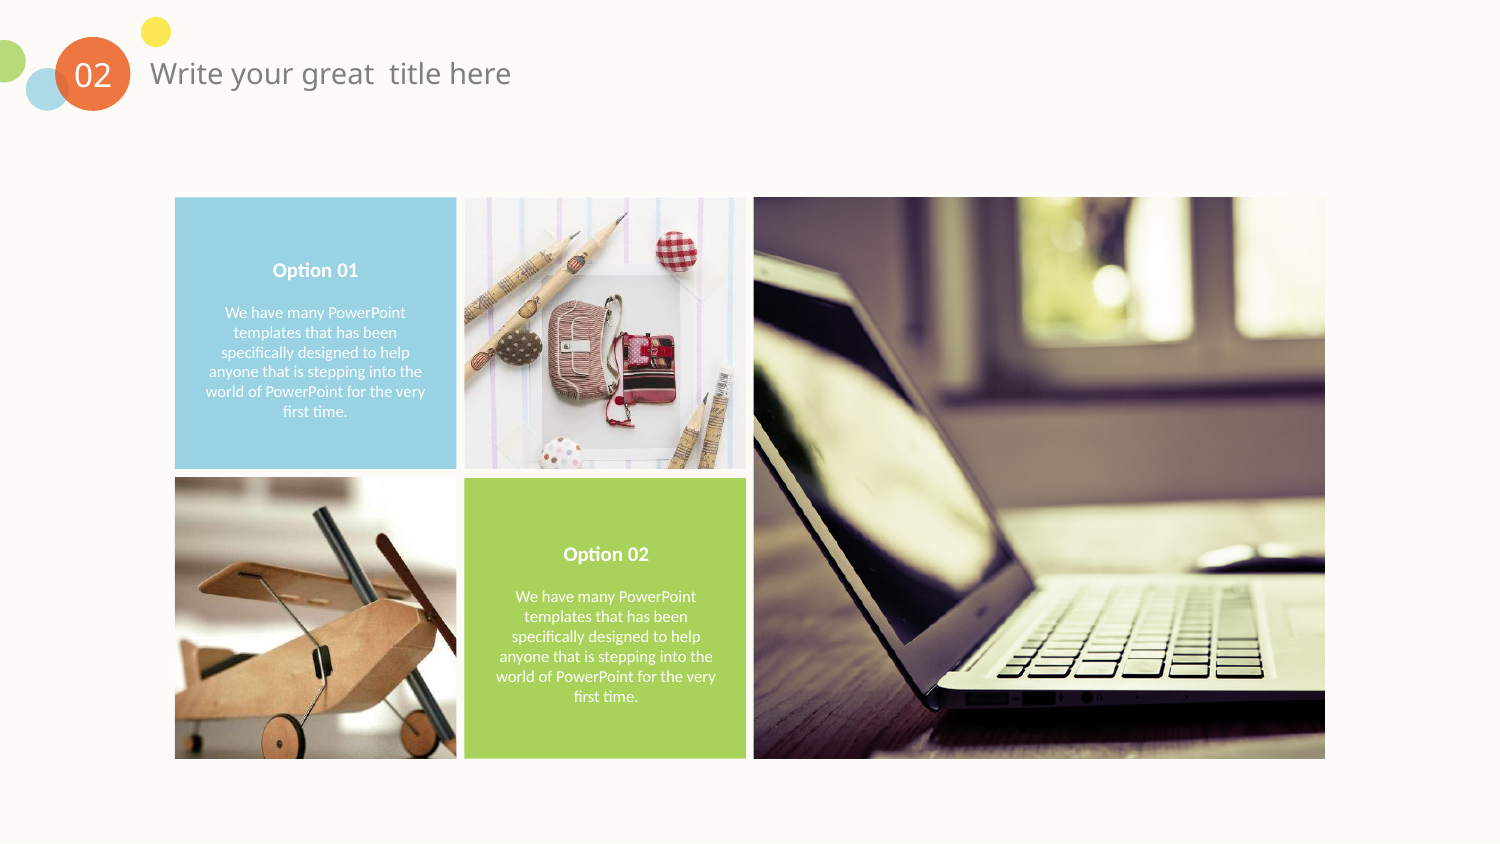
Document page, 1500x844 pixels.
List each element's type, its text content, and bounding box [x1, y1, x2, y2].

text_box [174, 197, 457, 469]
text_box [464, 197, 746, 469]
text_box [174, 477, 457, 759]
text_box [140, 16, 172, 48]
text_box Write your great title here [150, 55, 606, 91]
text_box Option 01 We have many PowerPoint templates that has been specifically designed to help anyone that is stepping into the world of PowerPoint for the very first time. [203, 256, 428, 422]
text_box 02 [65, 53, 121, 94]
text_box [25, 67, 66, 111]
text_box [55, 36, 131, 111]
text_box [0, 39, 26, 83]
text_box Option 02 We have many PowerPoint templates that has been specifically designed to help anyone that is stepping into the world of PowerPoint for the very first time. [493, 540, 719, 706]
text_box [753, 197, 1326, 759]
text_box [464, 478, 746, 759]
